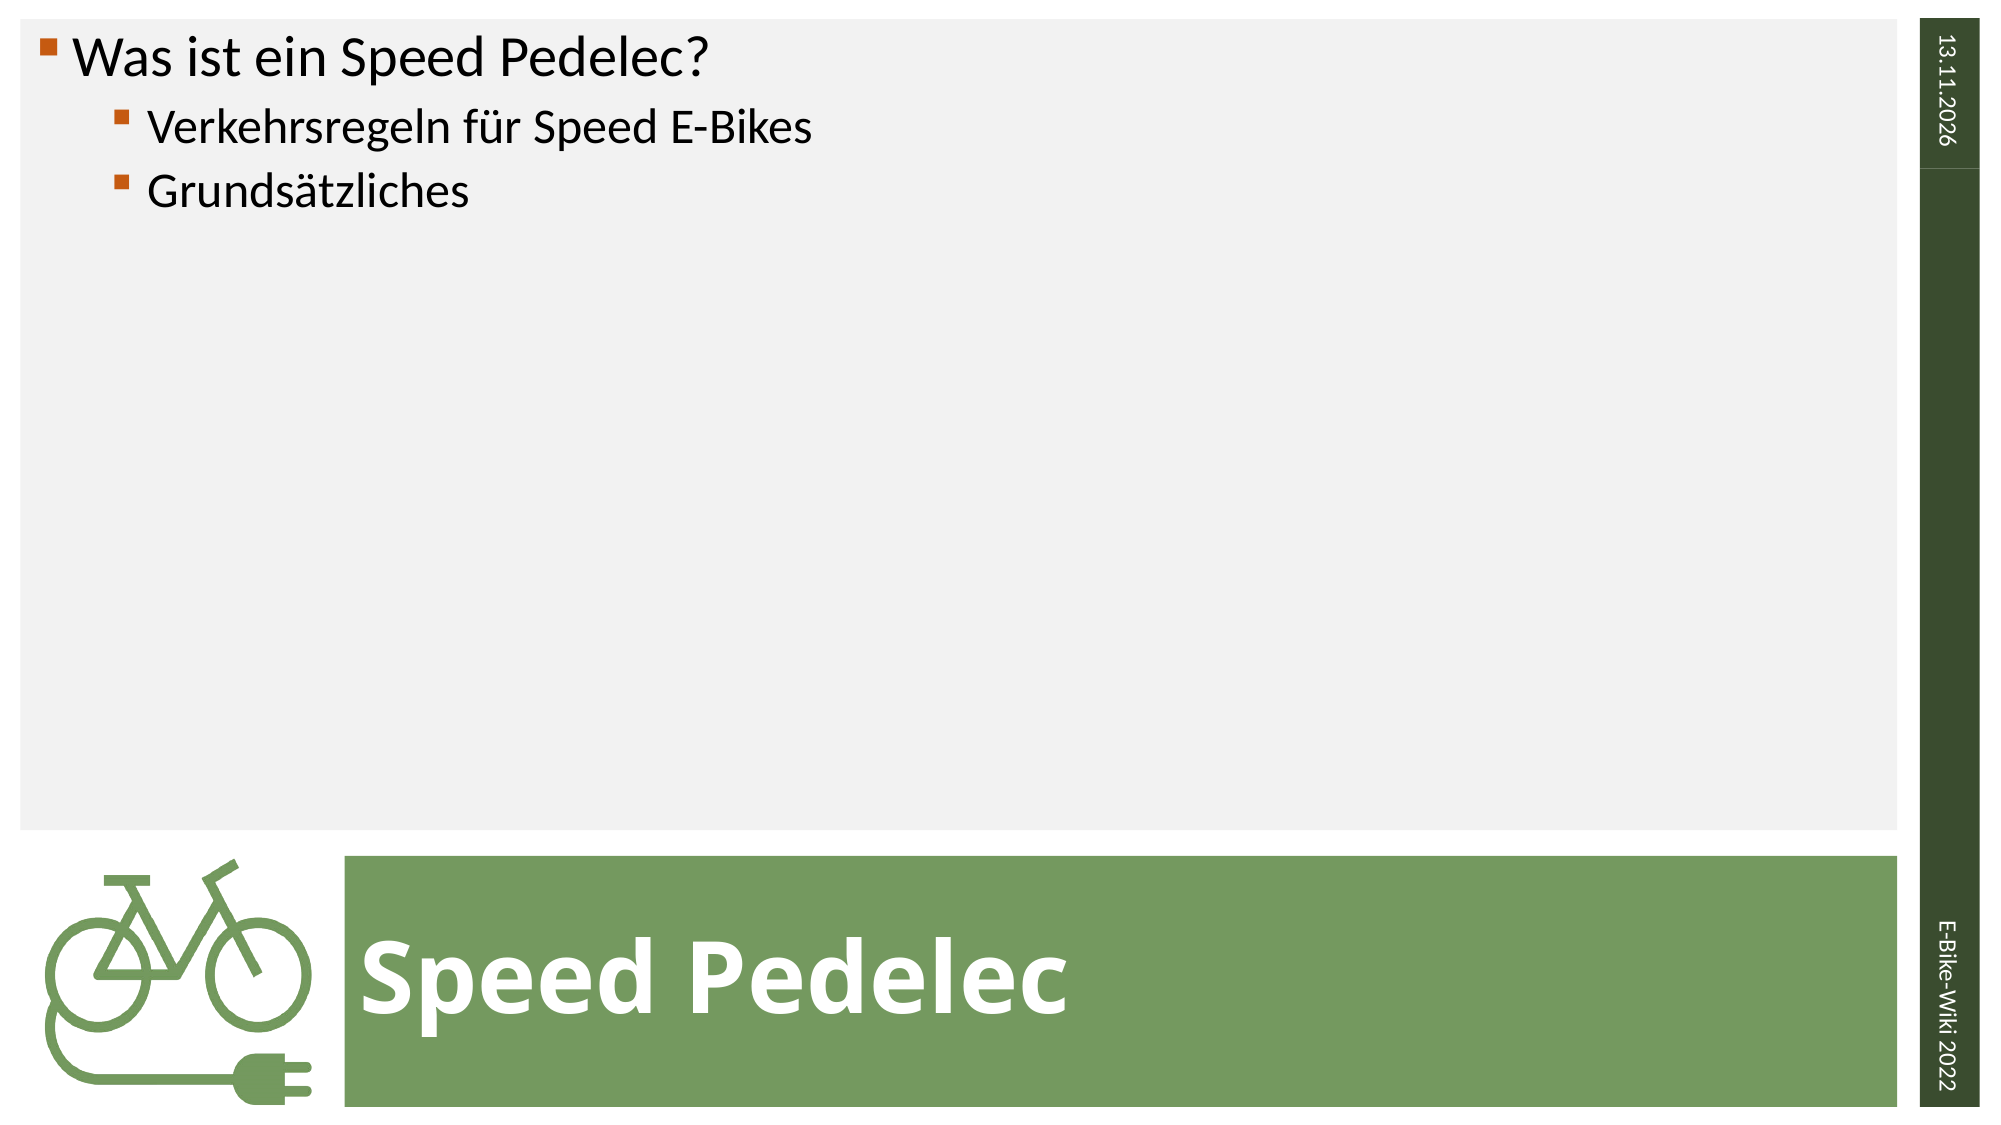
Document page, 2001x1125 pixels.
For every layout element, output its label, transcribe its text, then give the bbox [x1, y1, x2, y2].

picture [22, 831, 334, 1125]
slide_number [1919, 18, 1980, 168]
footer E-Bike-Wiki 2022 [1919, 168, 1980, 1107]
list Was ist ein Speed Pedelec? Verkehrsregeln für Speed E-Bikes Grundsätzliches [20, 19, 1898, 831]
title Speed Pedelec [344, 855, 1898, 1107]
